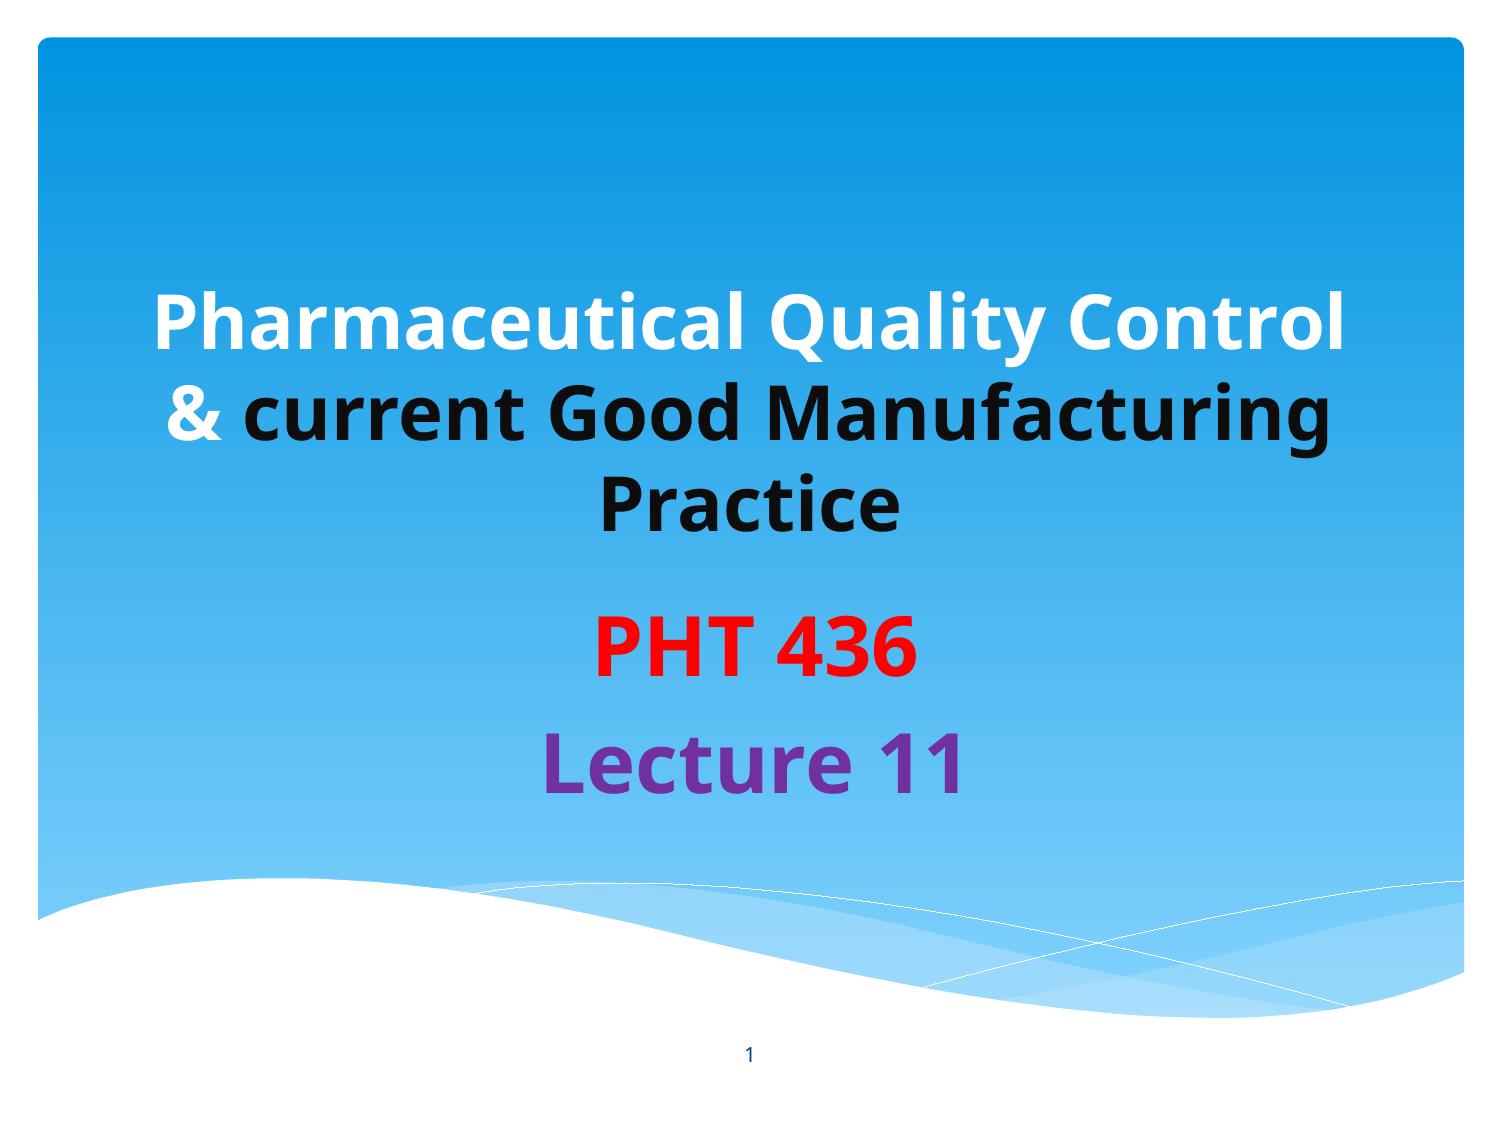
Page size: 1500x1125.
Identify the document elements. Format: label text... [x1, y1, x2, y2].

subtitle PHT 436 Lecture 11 [230, 586, 1281, 828]
slide_number 1 [654, 1025, 846, 1086]
title Pharmaceutical Quality Control & current Good Manufacturing Practice [112, 262, 1388, 555]
